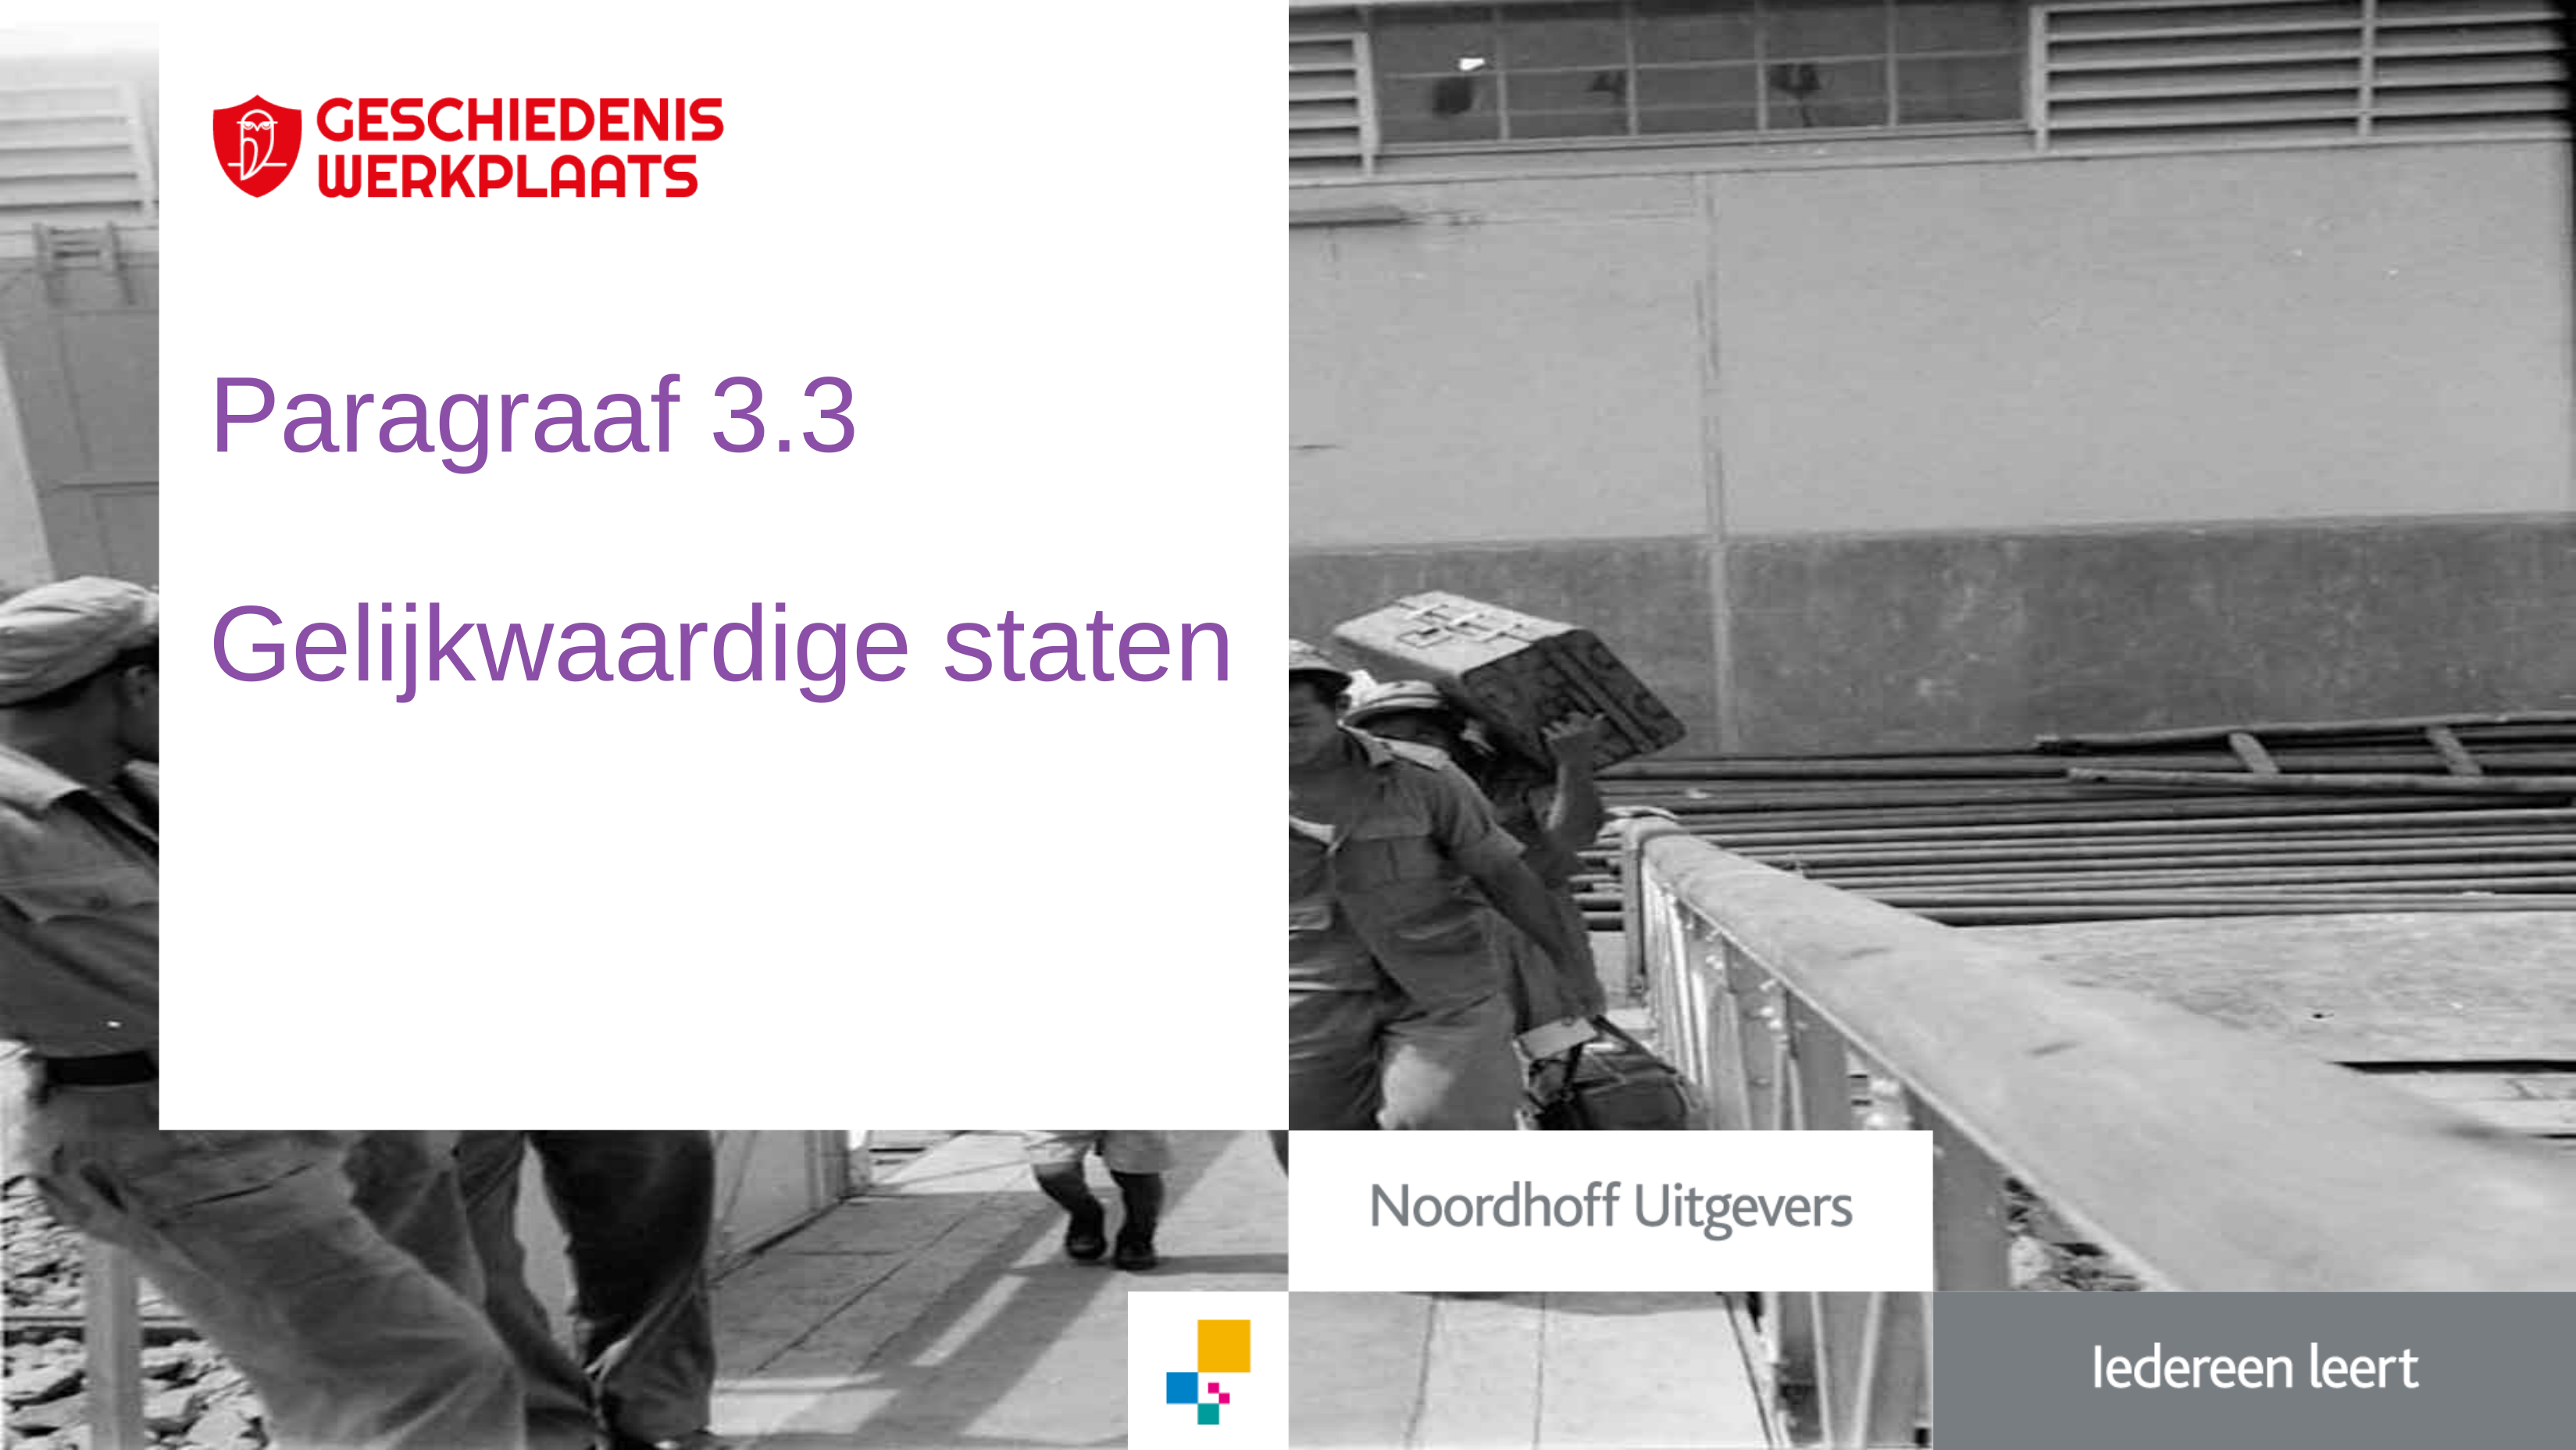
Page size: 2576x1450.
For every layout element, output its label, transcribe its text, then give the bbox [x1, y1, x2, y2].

picture [0, 0, 2576, 1450]
title Paragraaf 3.3 Gelijkwaardige staten [159, 322, 1289, 1038]
picture [159, 0, 1185, 293]
